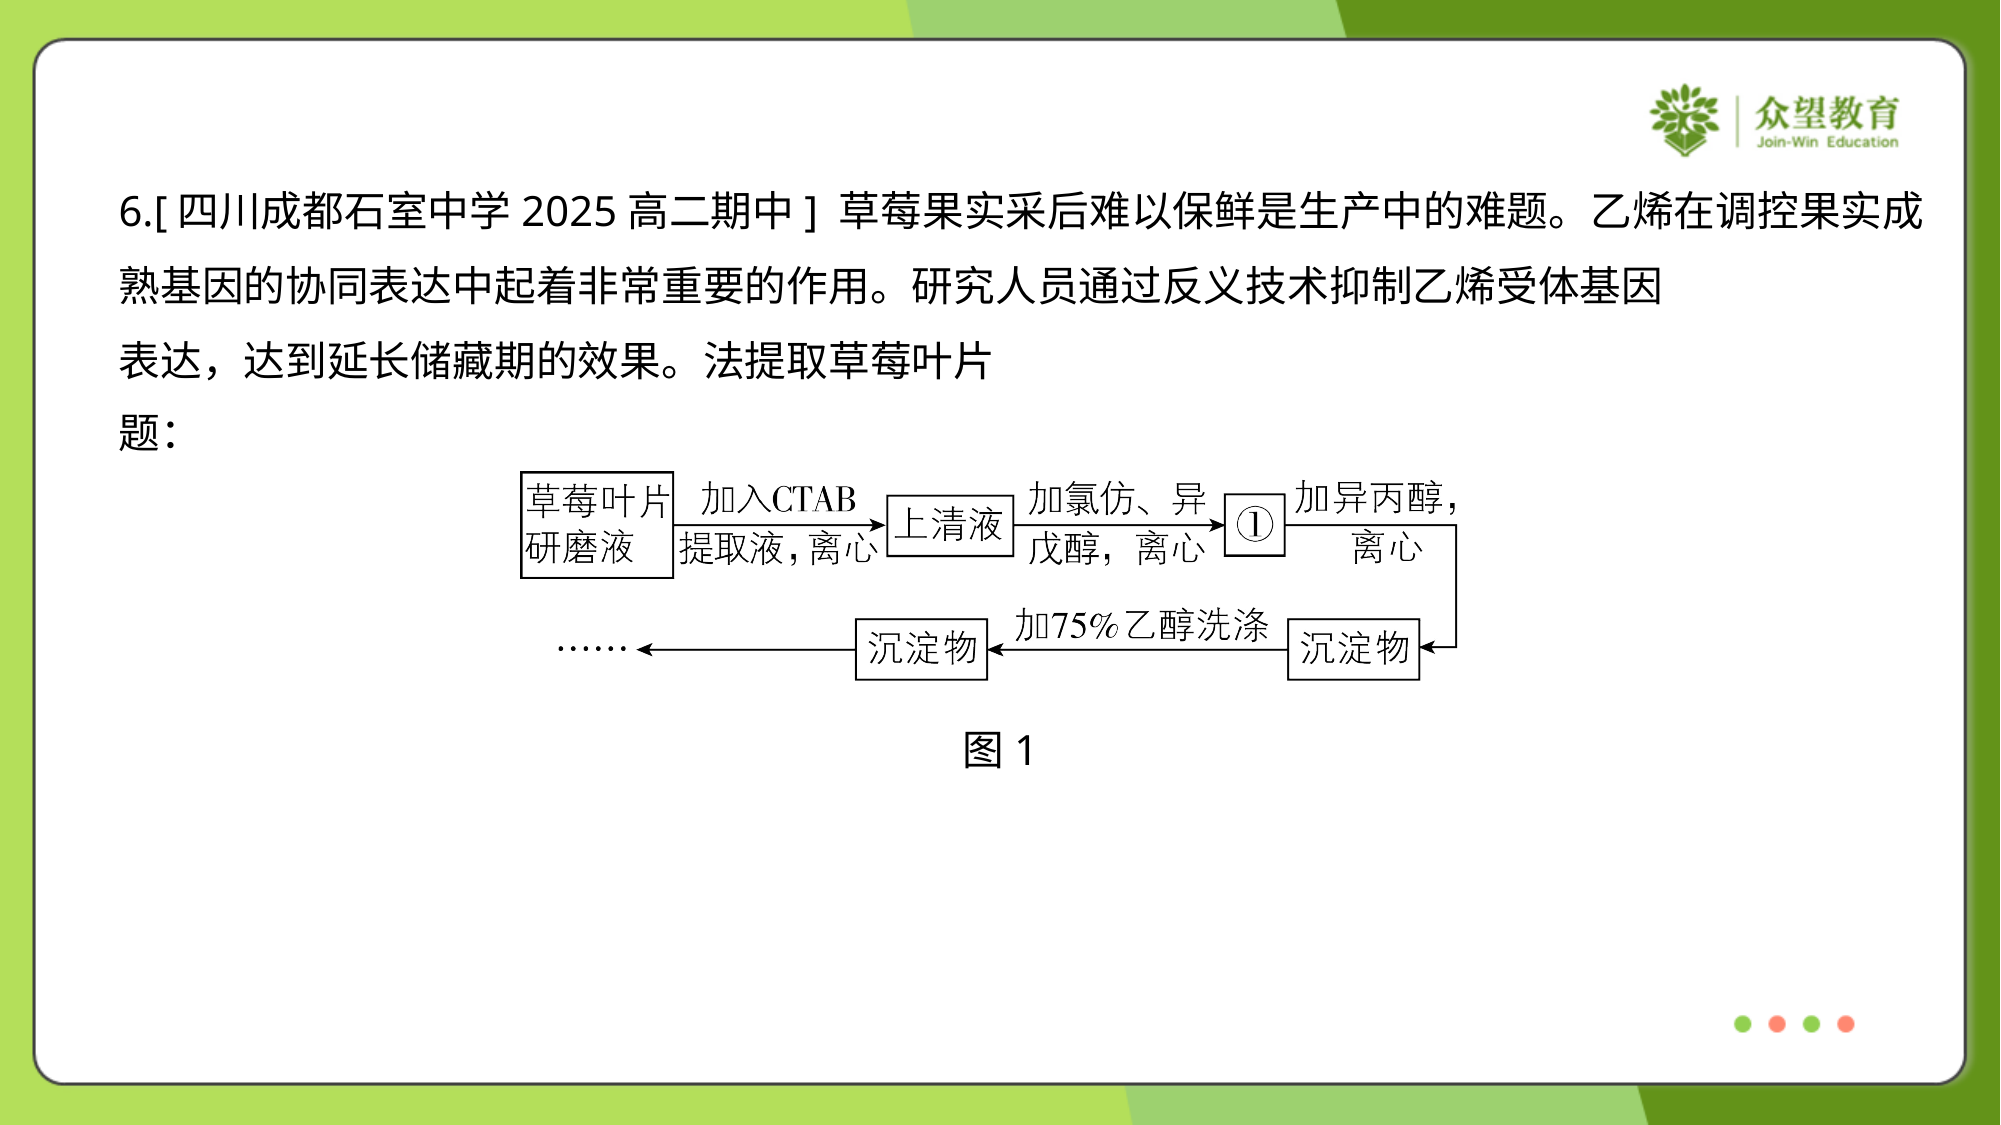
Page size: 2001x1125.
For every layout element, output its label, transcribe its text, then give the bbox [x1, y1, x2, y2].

picture [0, 0, 2000, 1125]
text_box 图1 [962, 700, 1039, 835]
